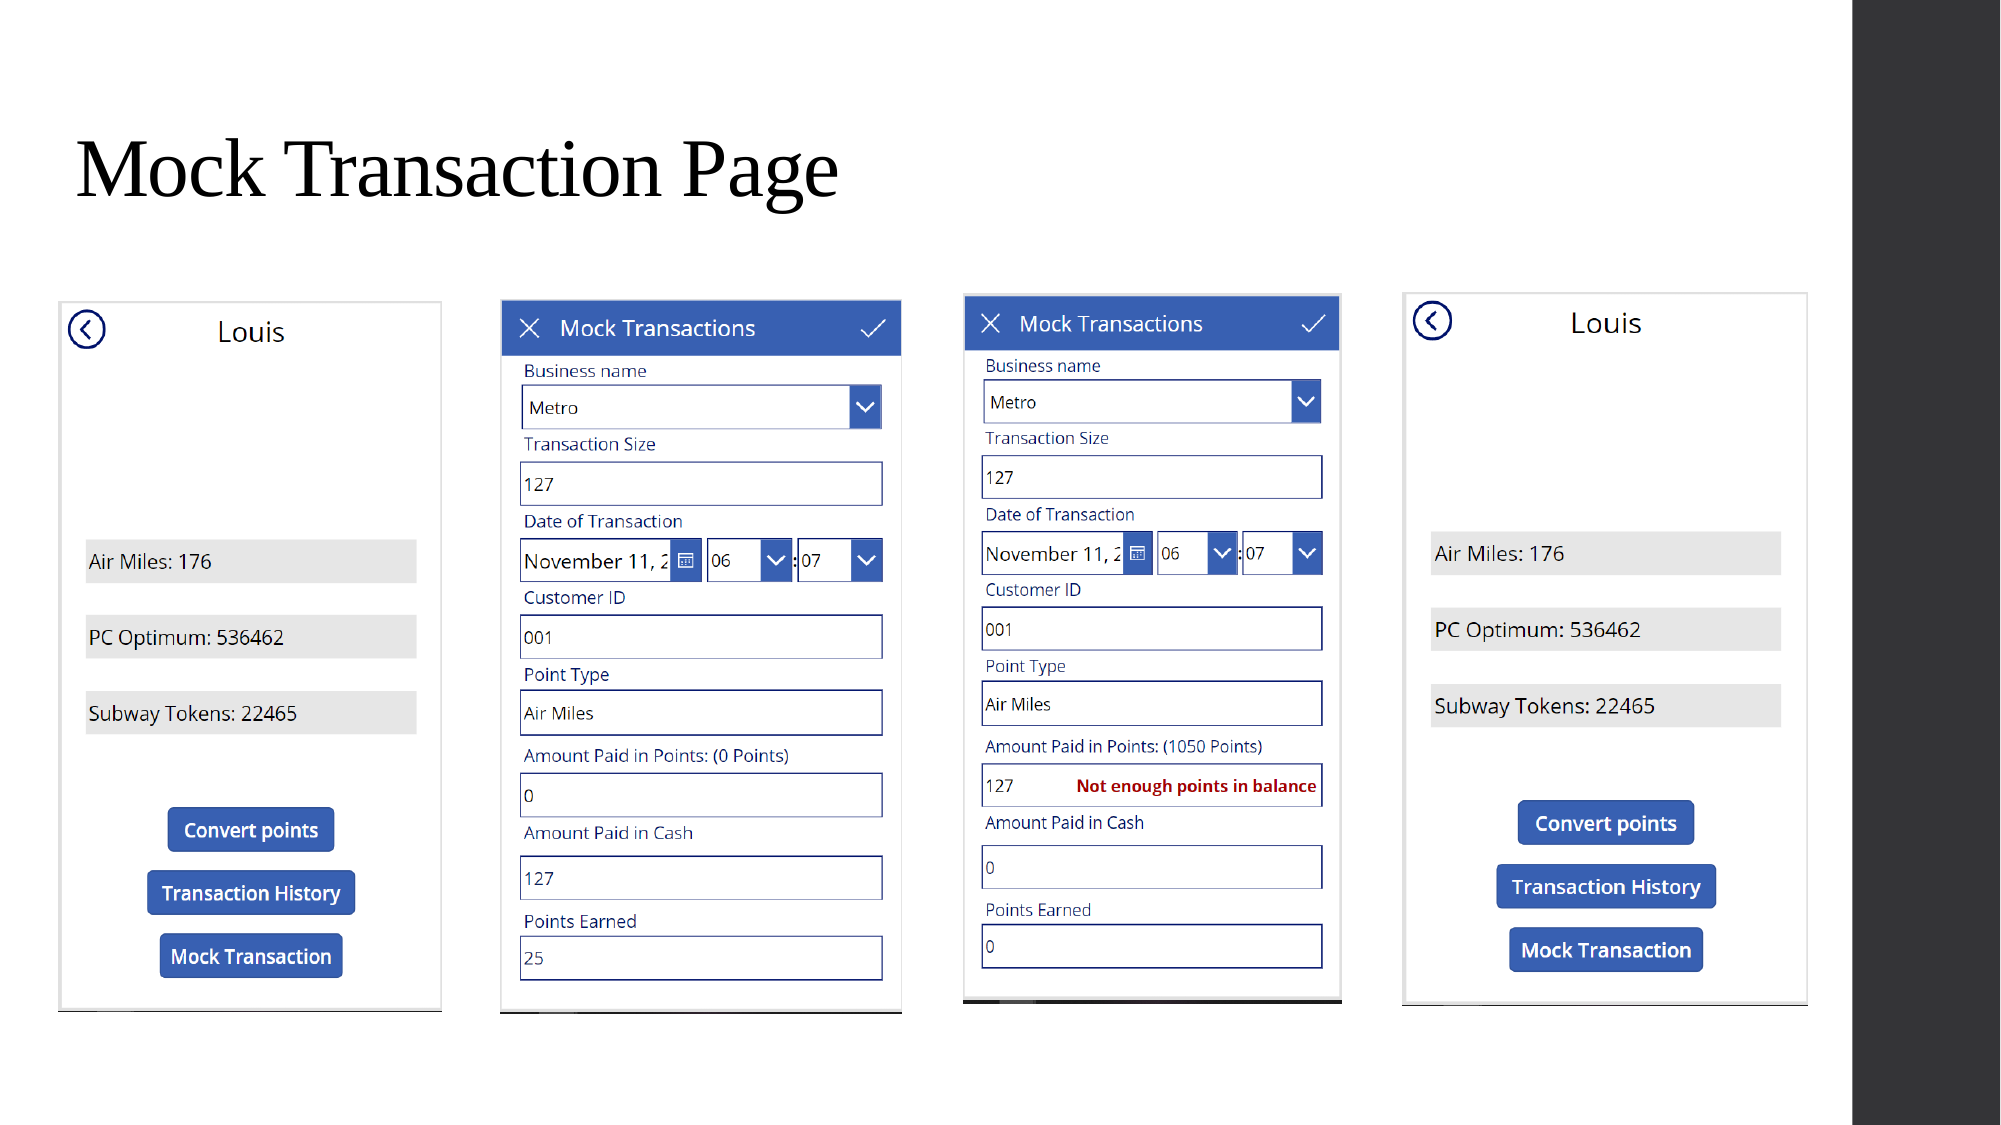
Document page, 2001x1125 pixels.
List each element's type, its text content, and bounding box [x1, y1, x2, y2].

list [1402, 291, 1808, 1007]
picture [58, 300, 442, 1012]
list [500, 299, 903, 1015]
picture [962, 293, 1342, 1004]
title Mock Transaction Page [60, 21, 981, 222]
